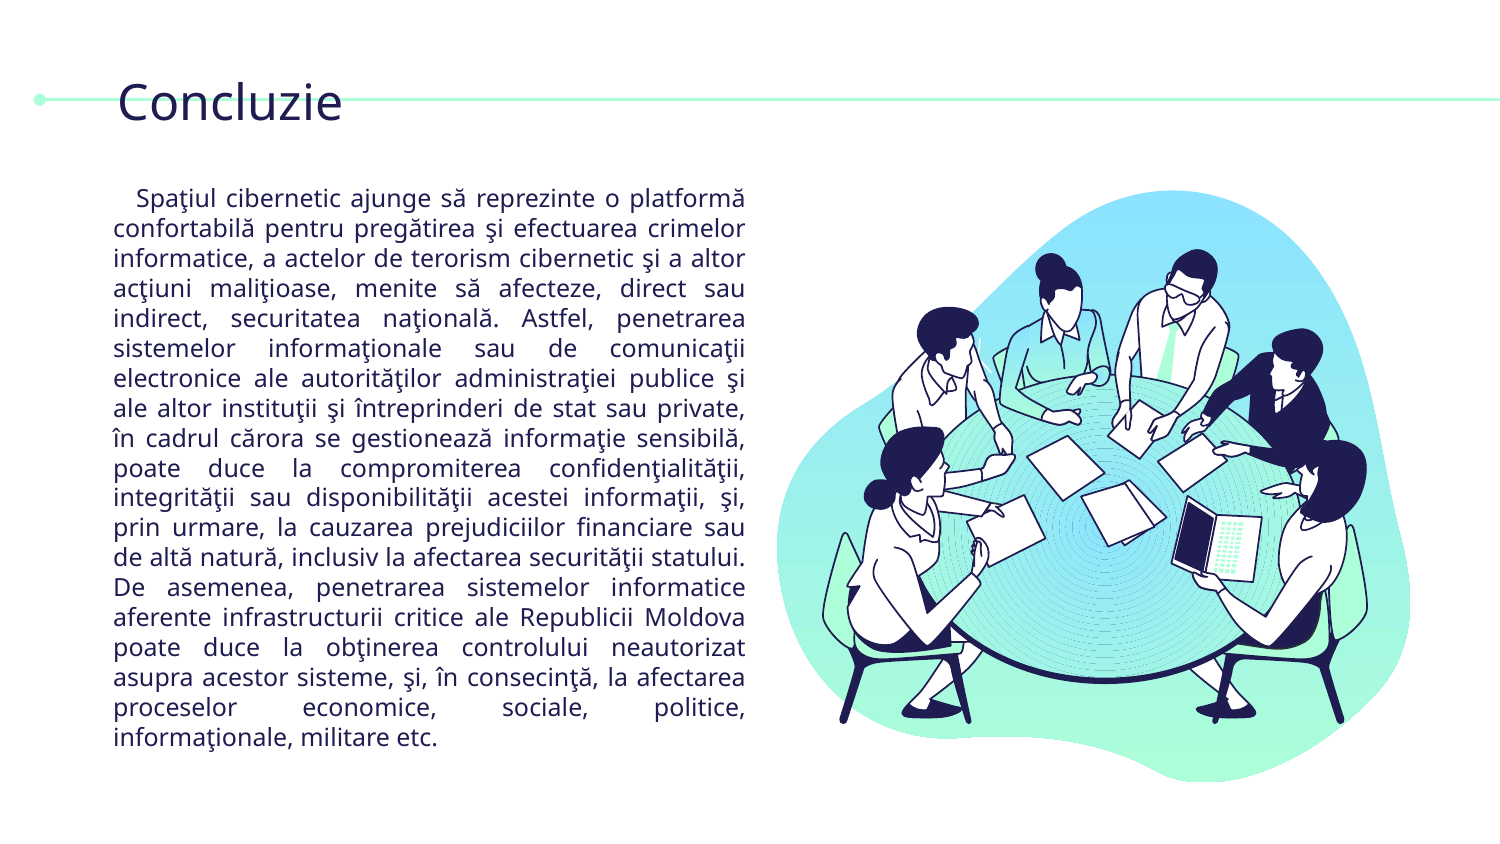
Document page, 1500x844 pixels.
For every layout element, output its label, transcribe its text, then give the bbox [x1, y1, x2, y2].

list Spaţiul cibernetic ajunge să reprezinte o platformă confortabilă pentru pregătirea şi efectuarea crimelor informatice, a actelor de terorism cibernetic şi a altor acţiuni maliţioase, menite să afecteze, direct sau indirect, securitatea naţională. Astfel, penetrarea sistemelor informaţionale sau de comunicaţii electronice ale autorităţilor administraţiei publice şi ale altor instituţii şi întreprinderi de stat sau private, în cadrul cărora se gestionează informaţie sensibilă, poate duce la compromiterea confidenţialităţii, integrităţii sau disponibilităţii acestei informaţii, şi, prin urmare, la cauzarea prejudiciilor financiare sau de altă natură, inclusiv la afectarea securităţii statului. De asemenea, penetrarea sistemelor informatice aferente infrastructurii critice ale Republicii Moldova poate duce la obţinerea controlului neautorizat asupra acestor sisteme, şi, în consecinţă, la afectarea proceselor economice, sociale, politice, informaţionale, militare etc. [98, 167, 762, 560]
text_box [761, 190, 1420, 783]
title Concluzie [102, 55, 1101, 144]
